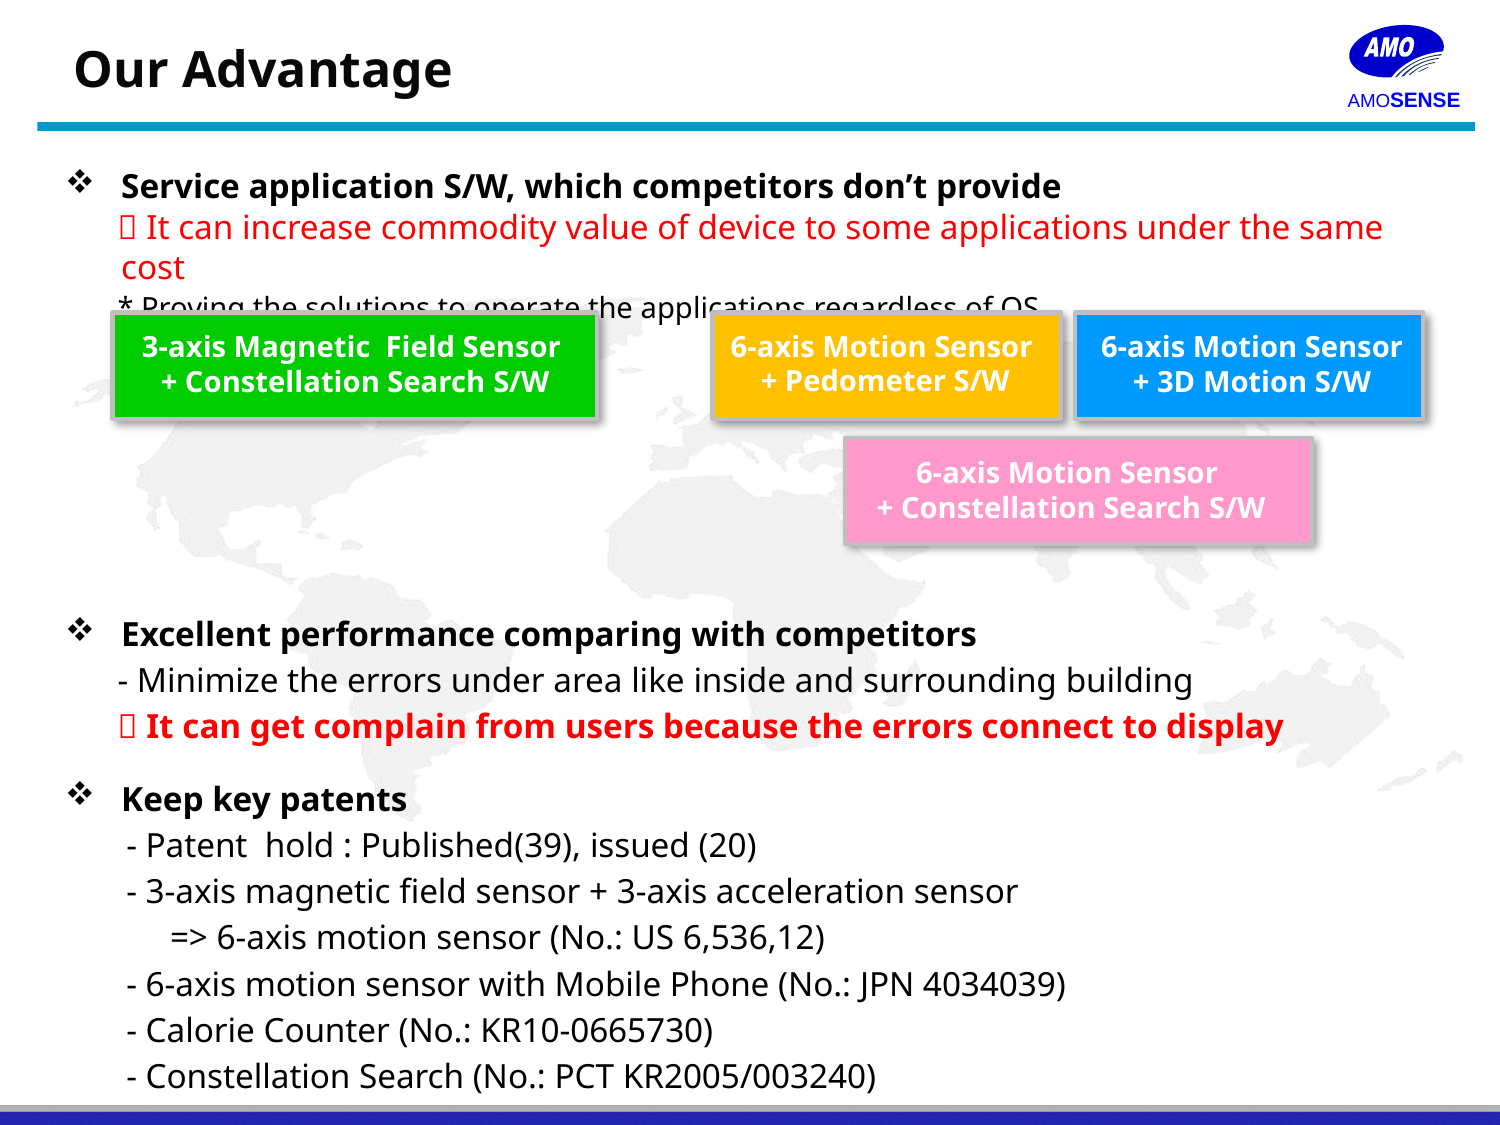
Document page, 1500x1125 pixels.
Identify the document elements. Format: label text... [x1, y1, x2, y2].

text_box [110, 310, 599, 421]
text_box 6-axis Motion Sensor + Constellation Search S/W [847, 447, 1294, 533]
text_box 6-axis Motion Sensor + 3D Motion S/W [1079, 321, 1425, 406]
text_box 3-axis Magnetic Field Sensor + Constellation Search S/W [123, 320, 588, 406]
text_box [1073, 310, 1425, 421]
text_box [35, 120, 1477, 133]
text_box 6-axis Motion Sensor + Pedometer S/W [712, 320, 1059, 406]
text_box Service application S/W, which competitors don’t provide  It can increase commodity value of device to some applications under the same cost * Proving the solutions to operate the applications regardless of OS Excellent performance comparing with competitors - Minimize the errors under area like inside and surrounding building  It can get complain from users because the errors connect to display Keep key patents - Patent hold : Published(39), issued (20) - 3-axis magnetic field sensor + 3-axis acceleration sensor => 6-axis motion sensor (No.: US 6,536,12) - 6-axis motion sensor with Mobile Phone (No.: JPN 4034039) - Calorie Counter (No.: KR10-0665730) - Constellation Search (No.: PCT KR2005/003240) [50, 162, 1450, 1075]
text_box Our Advantage [73, 37, 963, 116]
text_box [710, 310, 1063, 421]
text_box [843, 436, 1314, 546]
picture [0, 1105, 1500, 1125]
